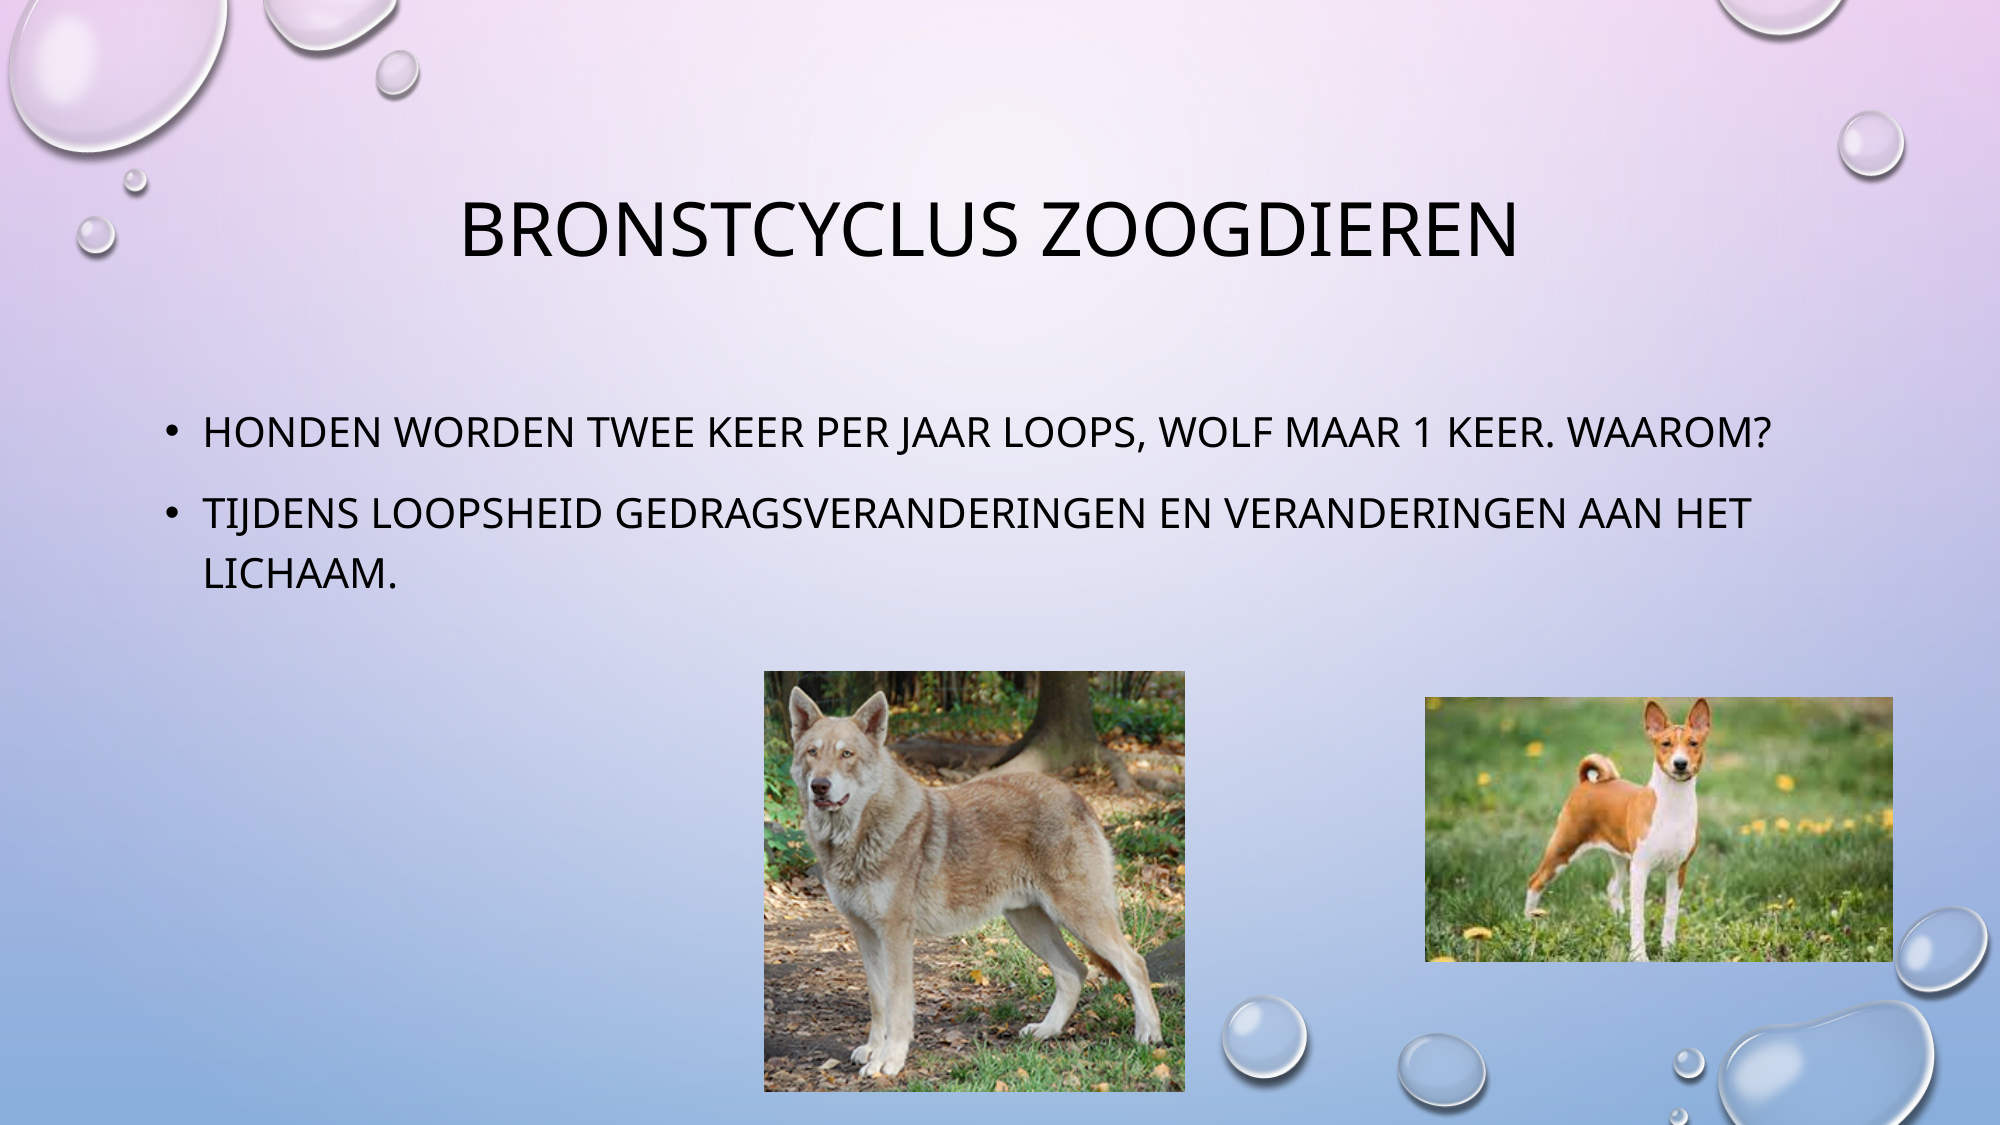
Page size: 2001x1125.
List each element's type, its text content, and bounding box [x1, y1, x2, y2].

list Honden worden twee keer per jaar loops, wolf maar 1 keer. Waarom? Tijdens loopsheid gedragsveranderingen en veranderingen aan het lichaam. [149, 388, 1850, 950]
picture [0, 0, 2000, 1125]
title Bronstcyclus zoogdieren [149, 101, 1851, 364]
